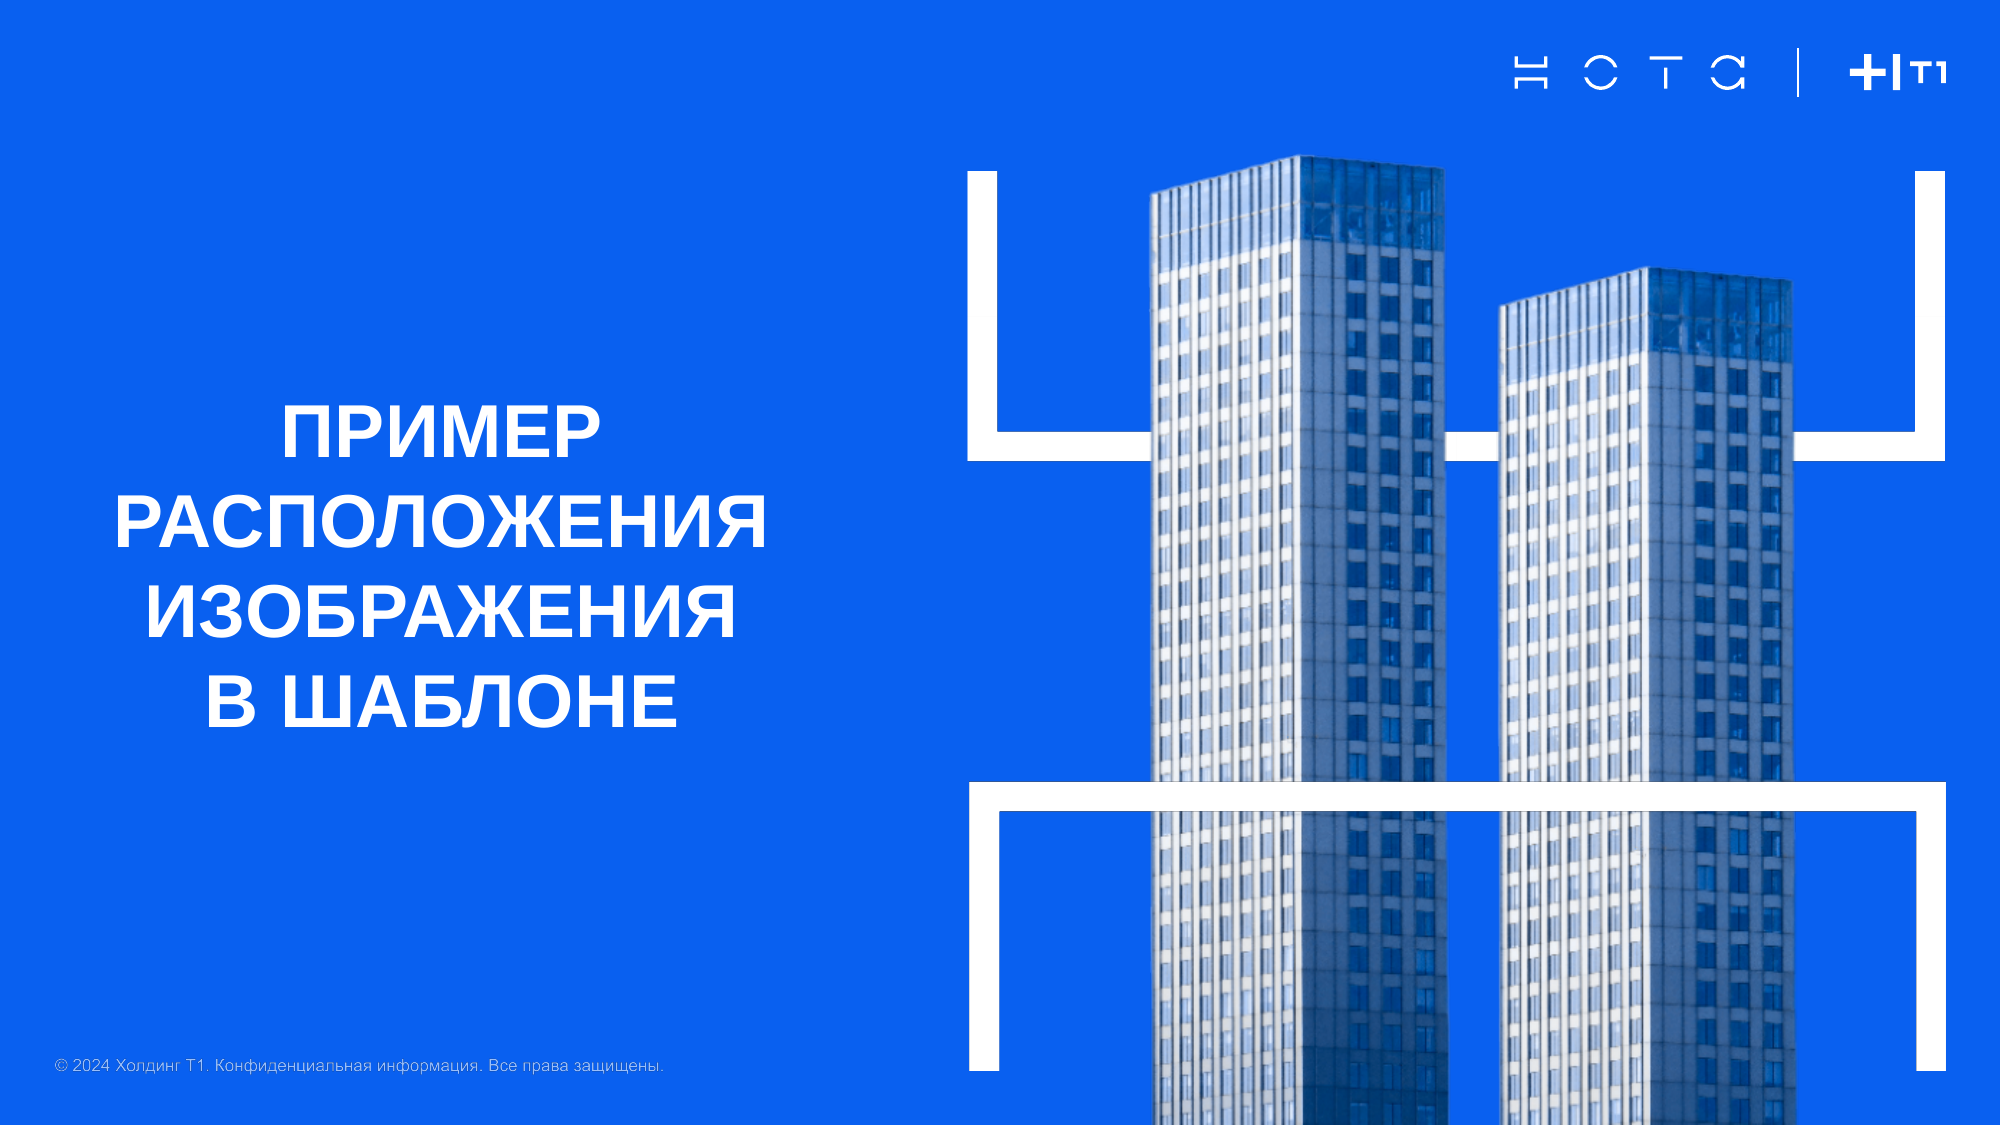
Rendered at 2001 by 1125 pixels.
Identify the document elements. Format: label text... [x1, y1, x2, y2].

picture [966, 153, 1947, 1125]
title Пример расположения изображения в шаблоне [54, 380, 830, 745]
picture [55, 1058, 663, 1075]
